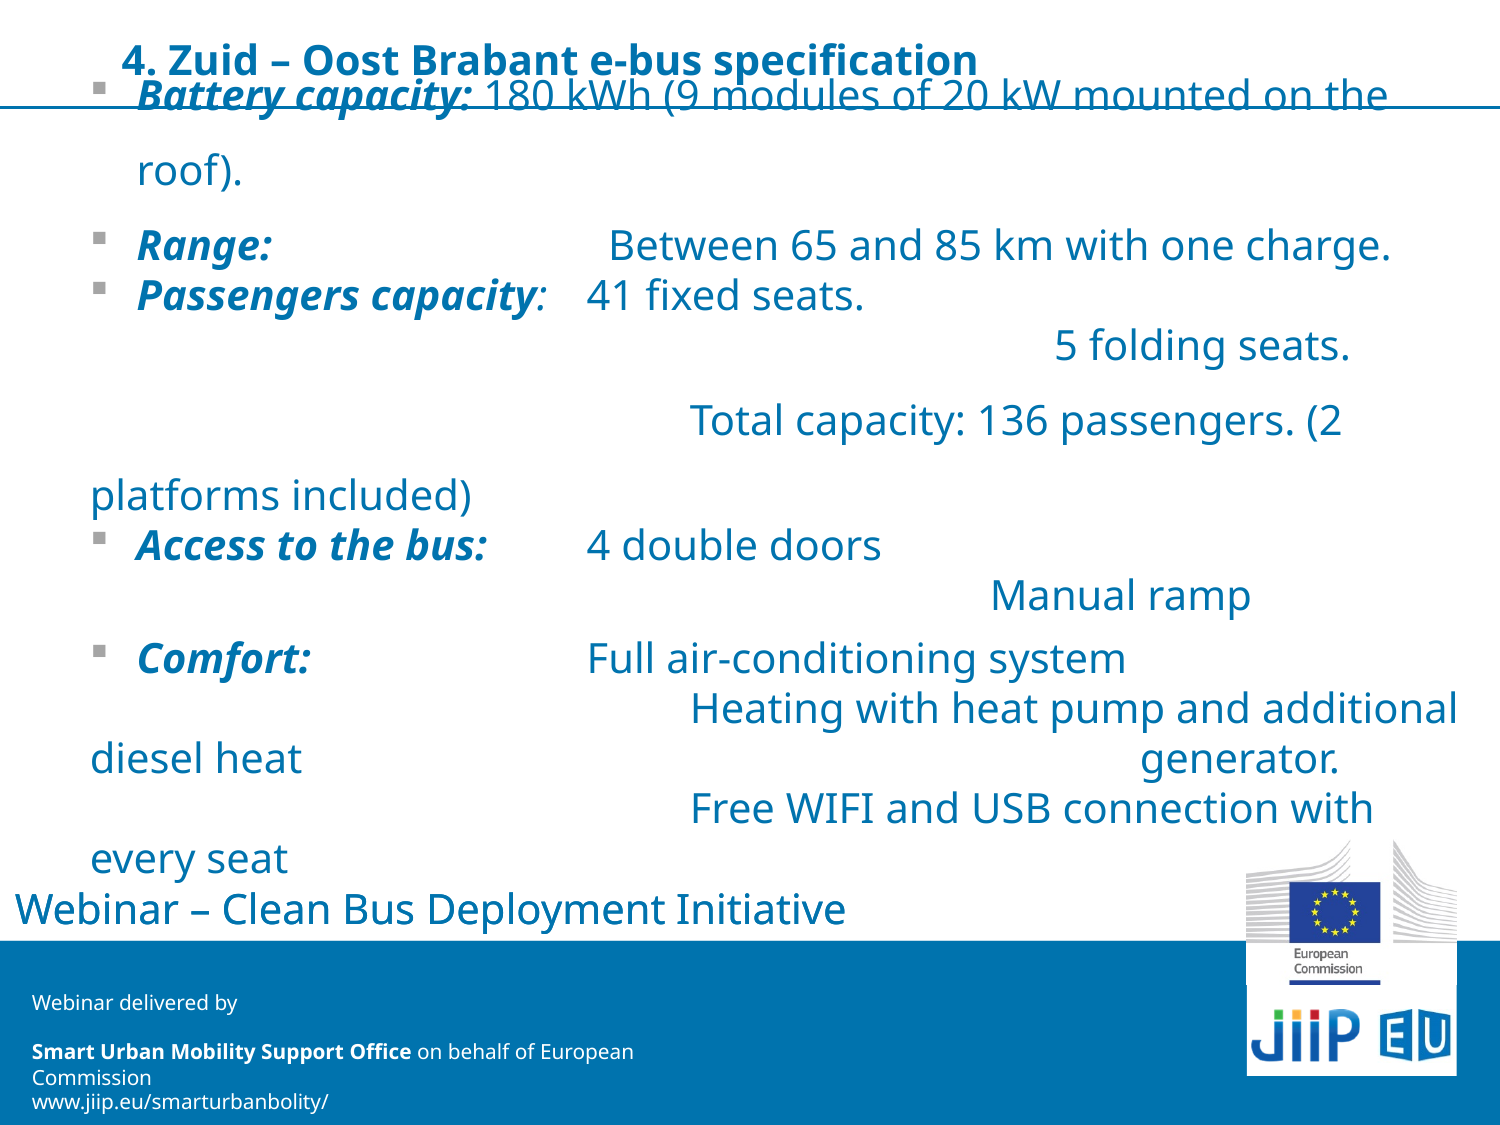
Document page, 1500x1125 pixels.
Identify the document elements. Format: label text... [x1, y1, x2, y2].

text_box [1246, 940, 1458, 1077]
picture [1246, 839, 1457, 985]
text_box Battery capacity: 180 kWh (9 modules of 20 kW mounted on the roof). Range: Between 65 and 85 km with one charge. Passengers capacity: 41 fixed seats. 5 folding seats. Total capacity: 136 passengers. (2 platforms included) Access to the bus: 4 double doors Manual ramp Comfort: Full air-conditioning system Heating with heat pump and additional diesel heat generator. Free WIFI and USB connection with every seat [0, 108, 1500, 919]
picture [1369, 1009, 1455, 1063]
text_box Webinar – Clean Bus Deployment Initiative [0, 919, 918, 941]
picture [1251, 1009, 1360, 1063]
text_box [0, 940, 1500, 1125]
text_box 4. Zuid – Oost Brabant e-bus specification [106, 26, 1133, 92]
text_box Webinar delivered by Smart Urban Mobility Support Office on behalf of European Commission www.jiip.eu/smarturbanbolity/ [17, 981, 750, 1122]
